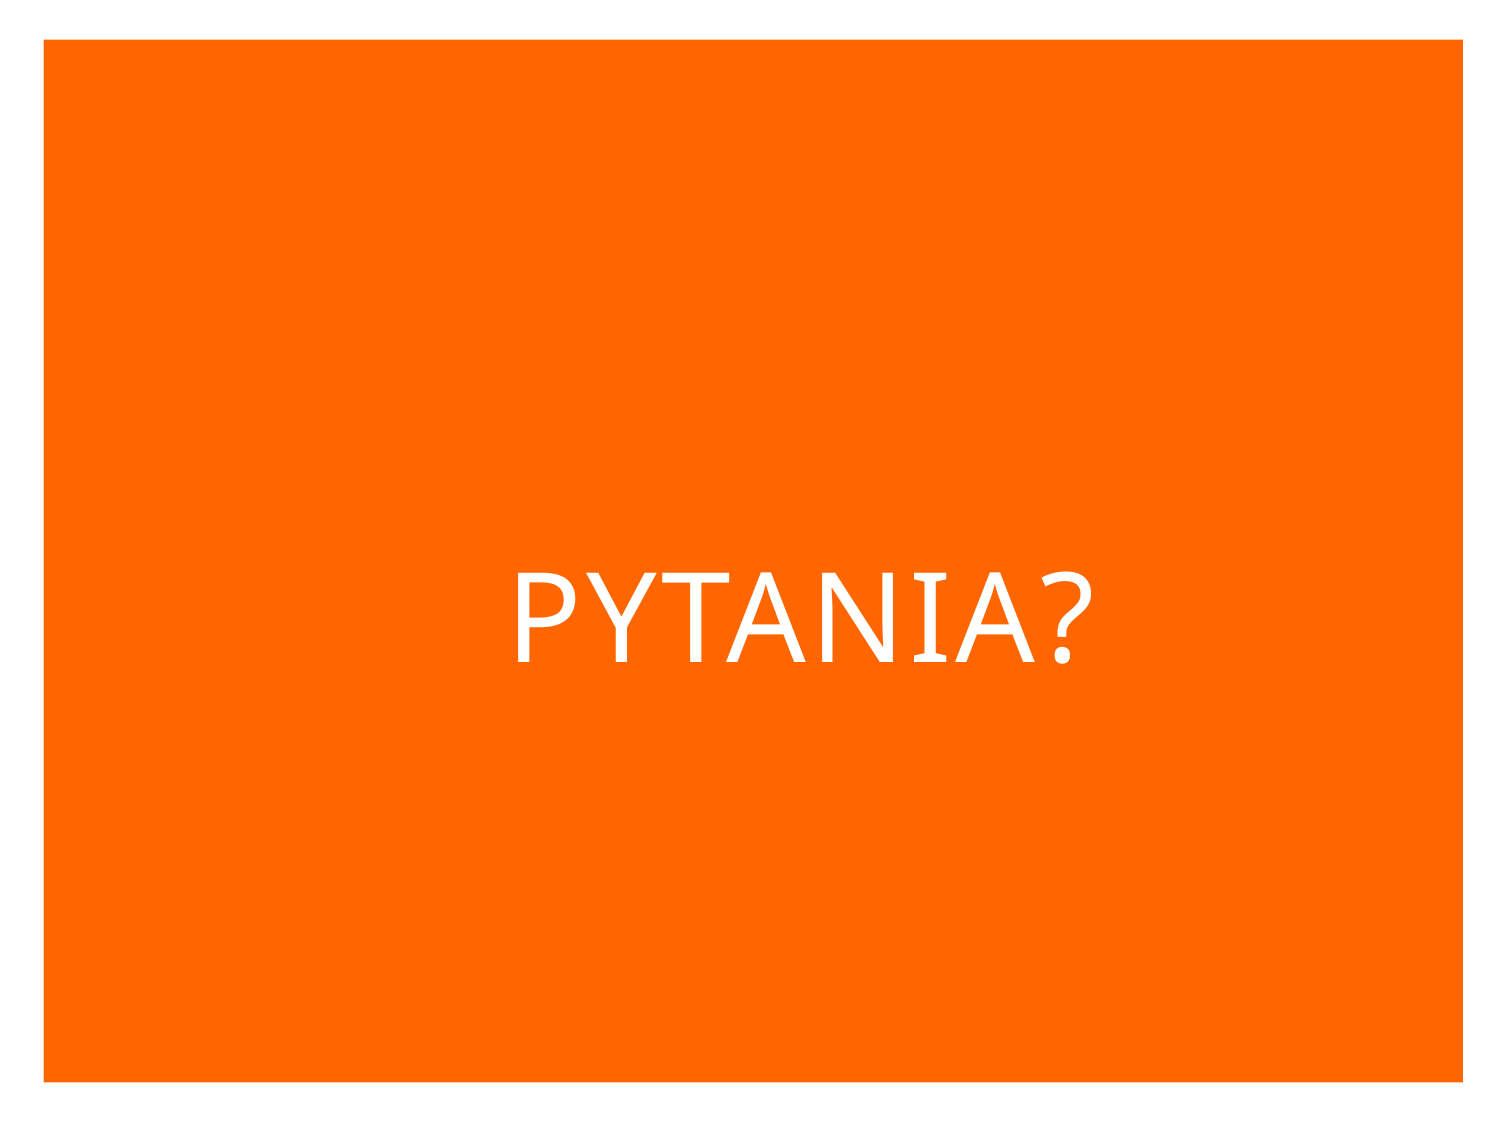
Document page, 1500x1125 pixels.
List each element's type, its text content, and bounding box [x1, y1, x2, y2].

title Pytania? [256, 268, 1346, 695]
